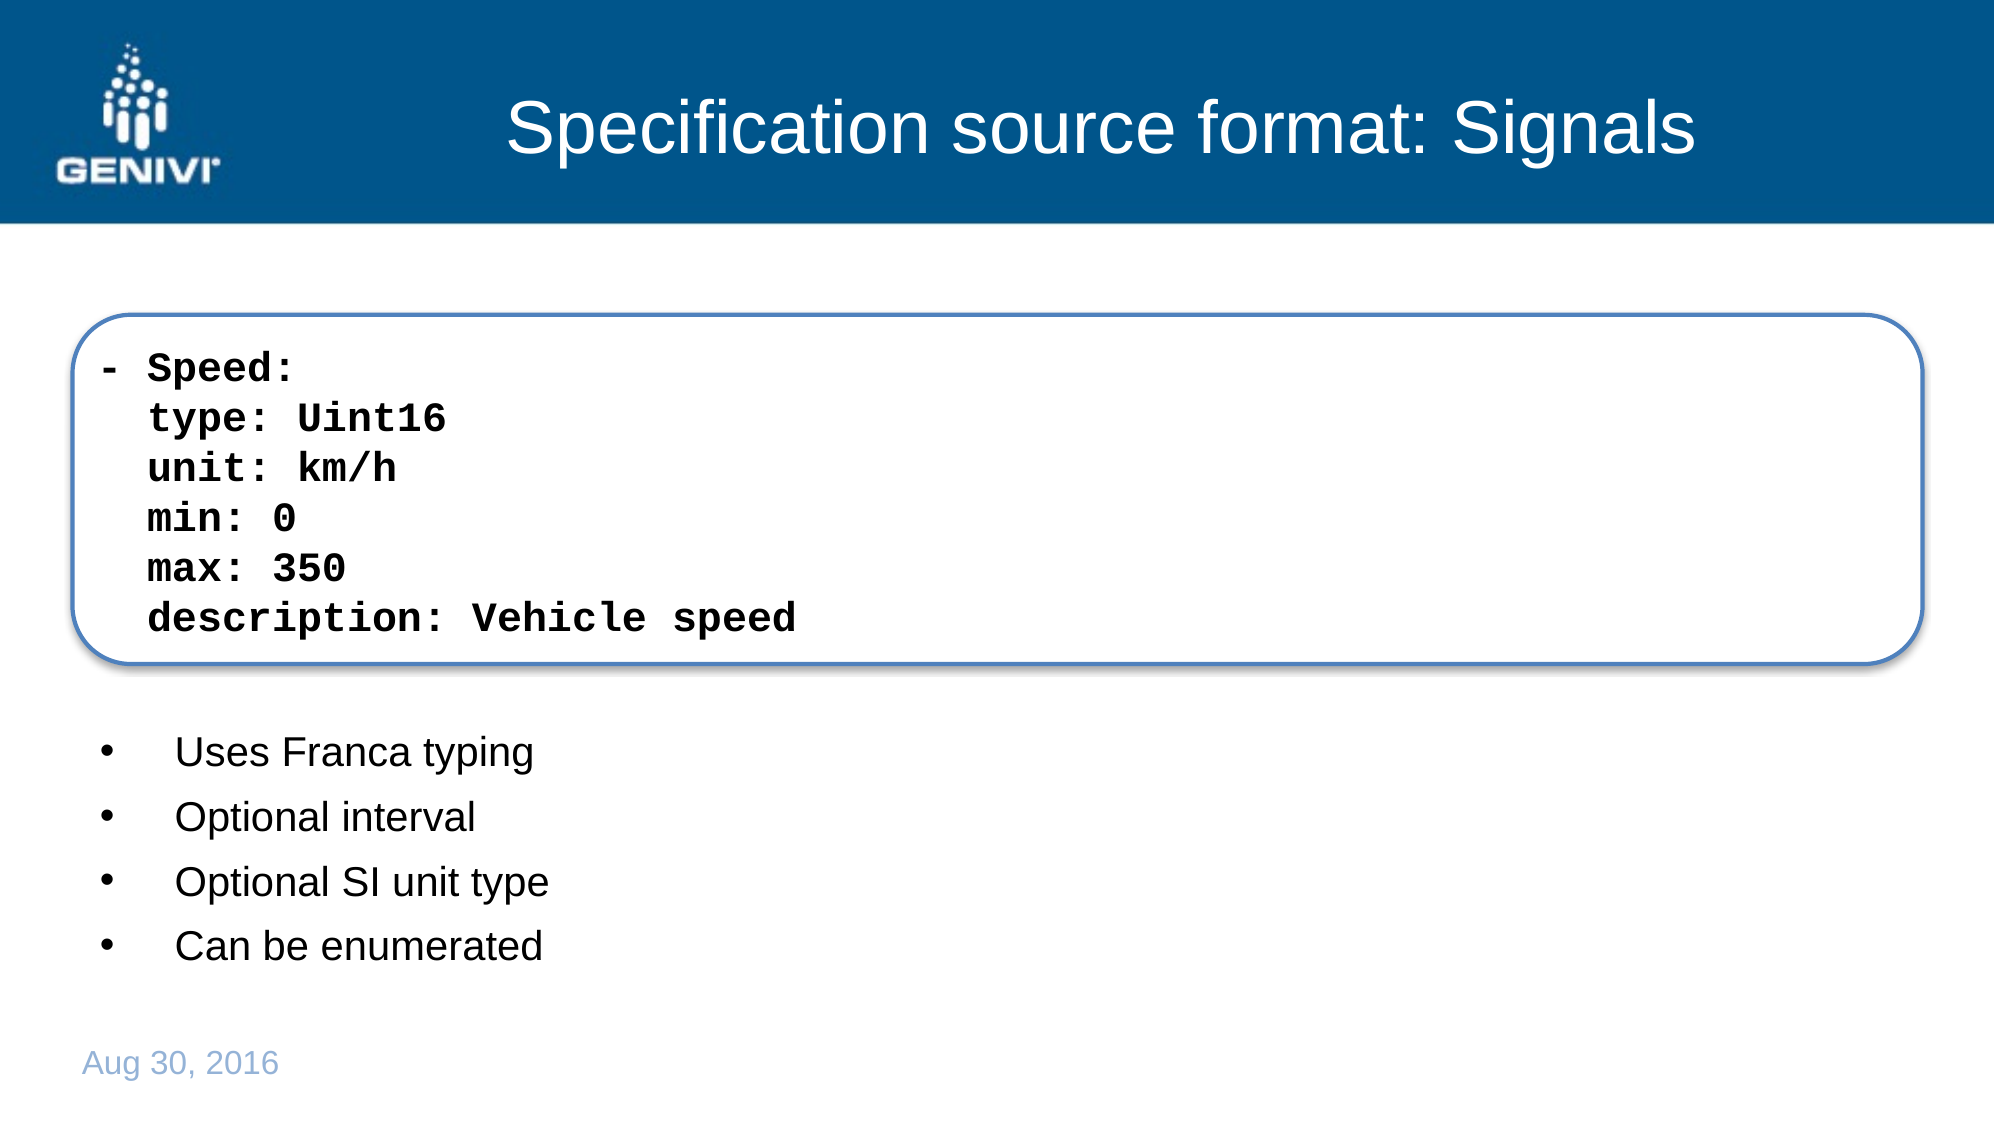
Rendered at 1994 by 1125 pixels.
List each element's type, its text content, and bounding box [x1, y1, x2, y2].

text_box Uses Franca typing Optional interval Optional SI unit type Can be enumerated [99, 725, 1896, 1043]
picture [0, 0, 1994, 1125]
title Specification source format: Signals [331, 0, 1873, 248]
text_box - Speed: type: Uint16 unit: km/h min: 0 max: 350 description: Vehicle speed [72, 314, 1923, 665]
